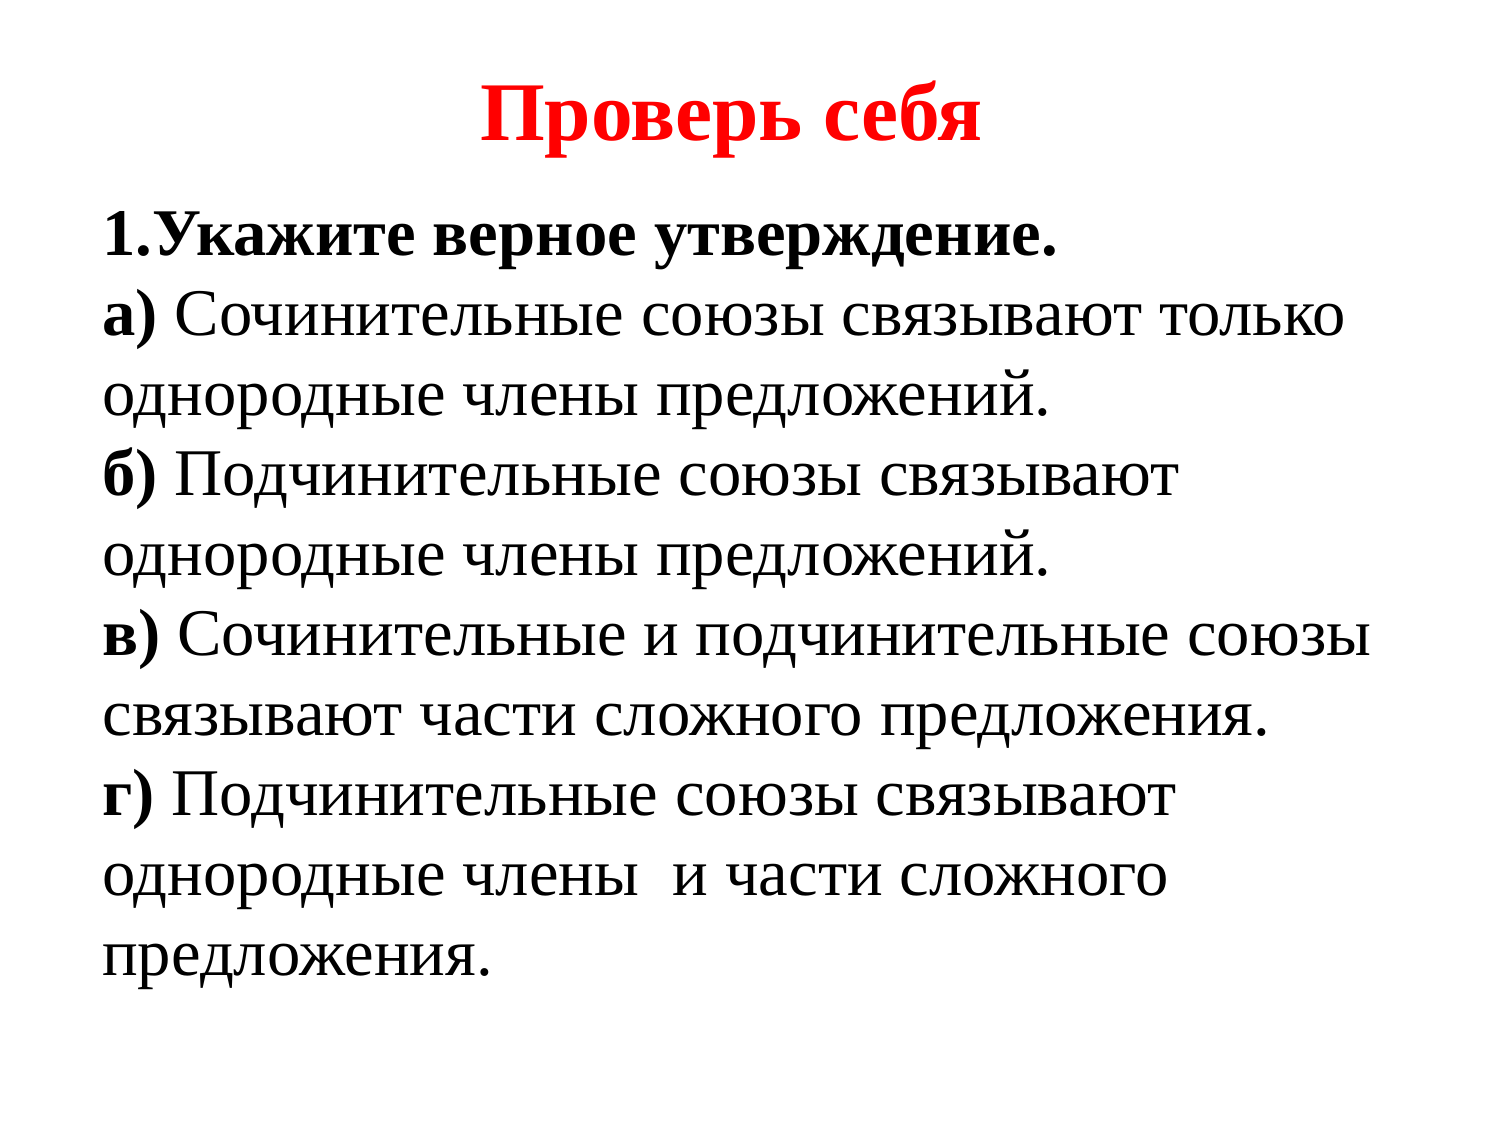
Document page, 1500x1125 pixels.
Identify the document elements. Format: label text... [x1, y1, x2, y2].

text_box Укажите верное утверждение. а) Сочинительные союзы связывают только однородные члены предложений. б) Подчинительные союзы связывают однородные члены предложений. в) Сочинительные и подчинительные союзы связывают части сложного предложения. г) Подчинительные союзы связывают однородные члены и части сложного предложения. [87, 101, 1438, 997]
text_box Проверь себя [465, 50, 999, 165]
